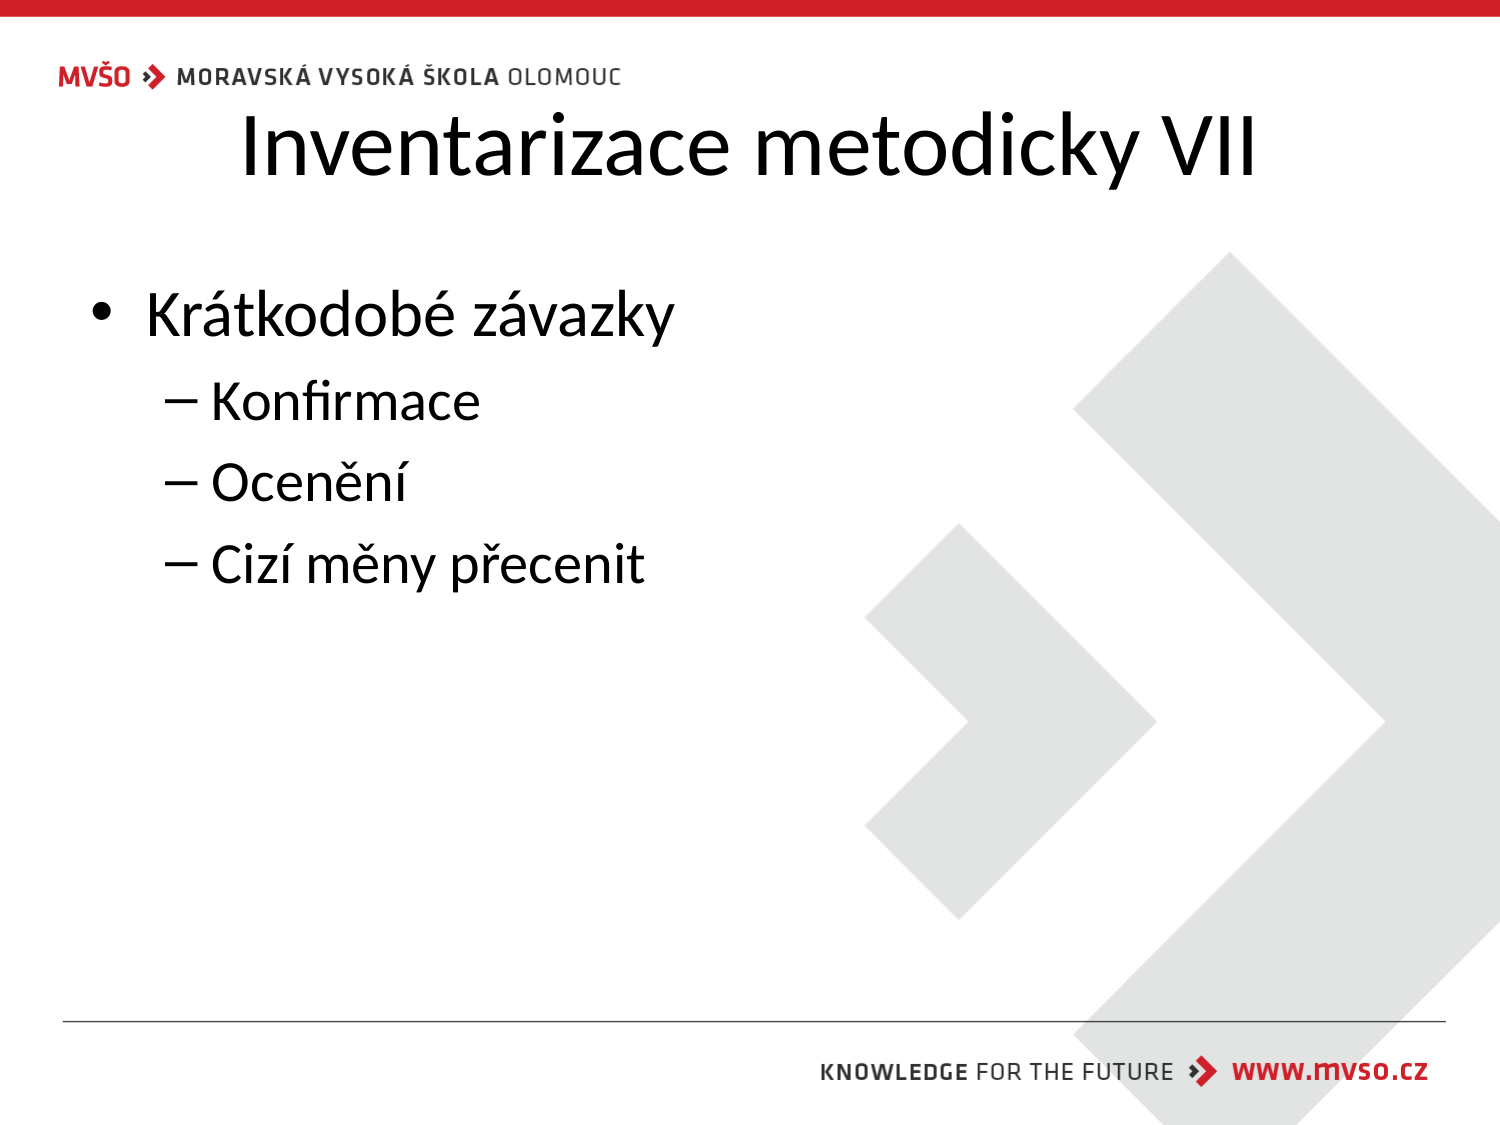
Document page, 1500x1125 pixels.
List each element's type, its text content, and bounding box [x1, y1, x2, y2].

picture [0, 0, 1500, 1125]
list Krátkodobé závazky Konfirmace Ocenění Cizí měny přecenit [75, 262, 1425, 1005]
title Inventarizace metodicky VII [75, 45, 1425, 233]
